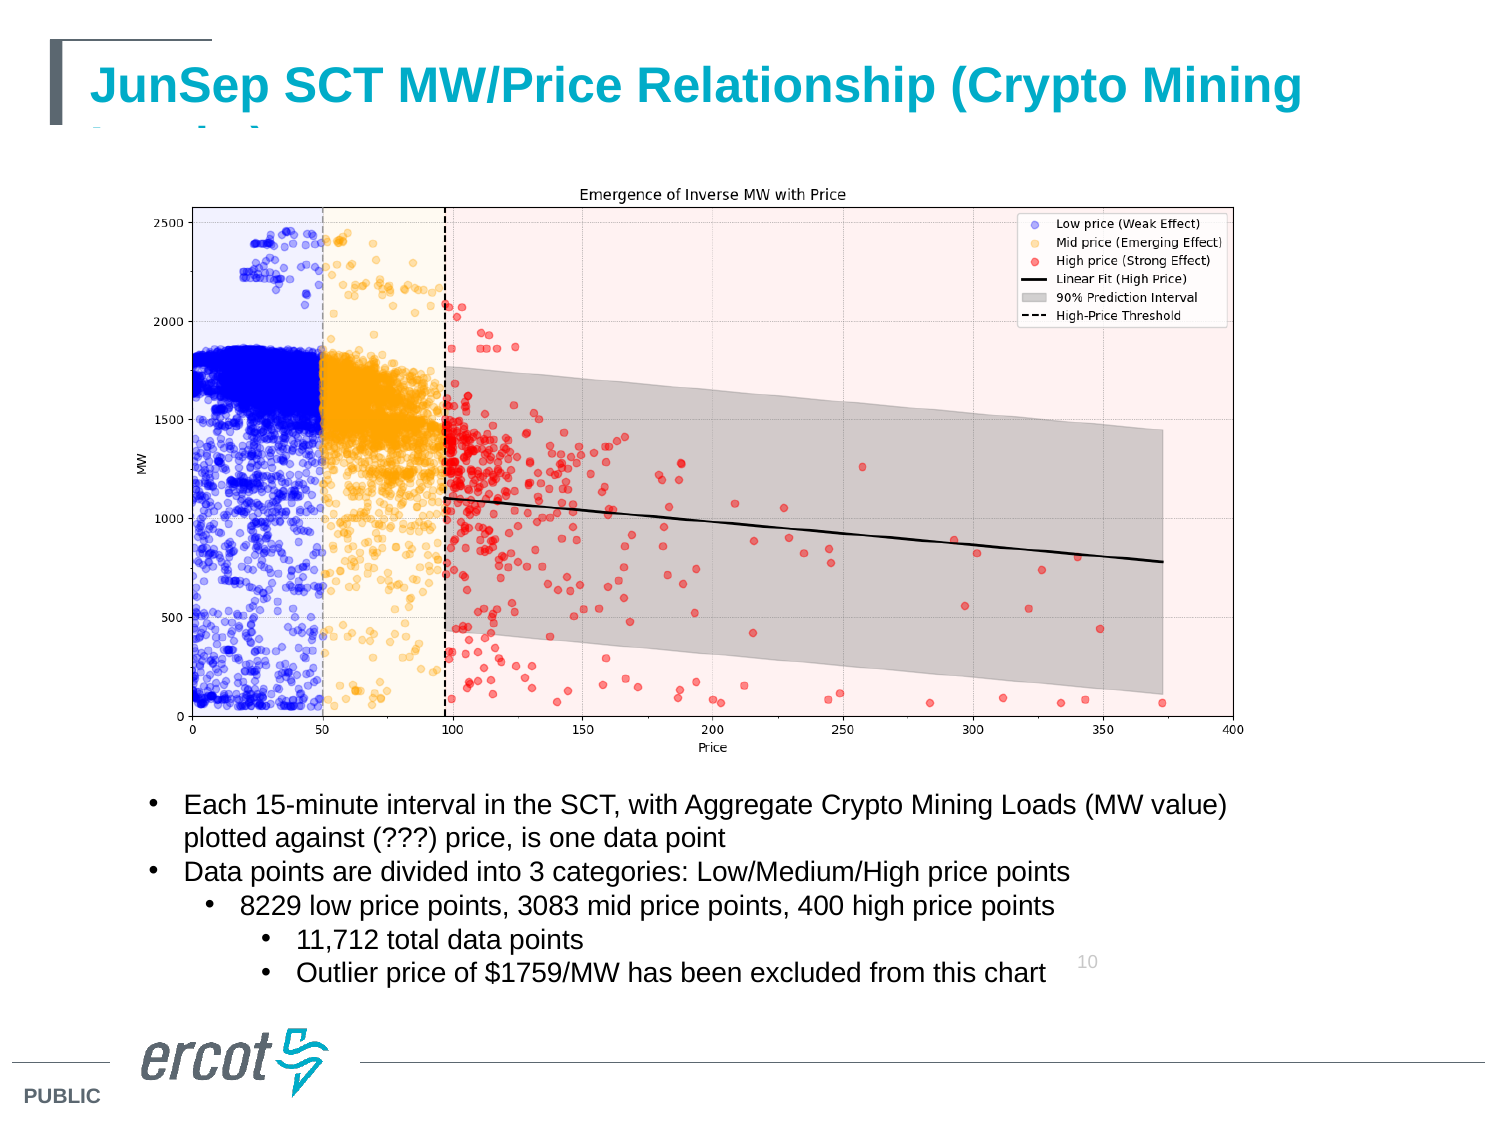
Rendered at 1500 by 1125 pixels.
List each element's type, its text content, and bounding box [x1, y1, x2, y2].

picture [23, 128, 1367, 788]
title JunSep SCT MW/Price Relationship (Crypto Mining Loads ) [75, 45, 1432, 119]
picture [137, 1024, 332, 1100]
text_box Each 15-minute interval in the SCT, with Aggregate Crypto Mining Loads (MW value) plotted against (???) price, is one data point Data points are divided into 3 categories: Low/Medium/High price points 8229 low price points, 3083 mid price points, 400 high price points 11,712 total data points Outlier price of $1759/MW has been excluded from this chart [133, 796, 1306, 996]
